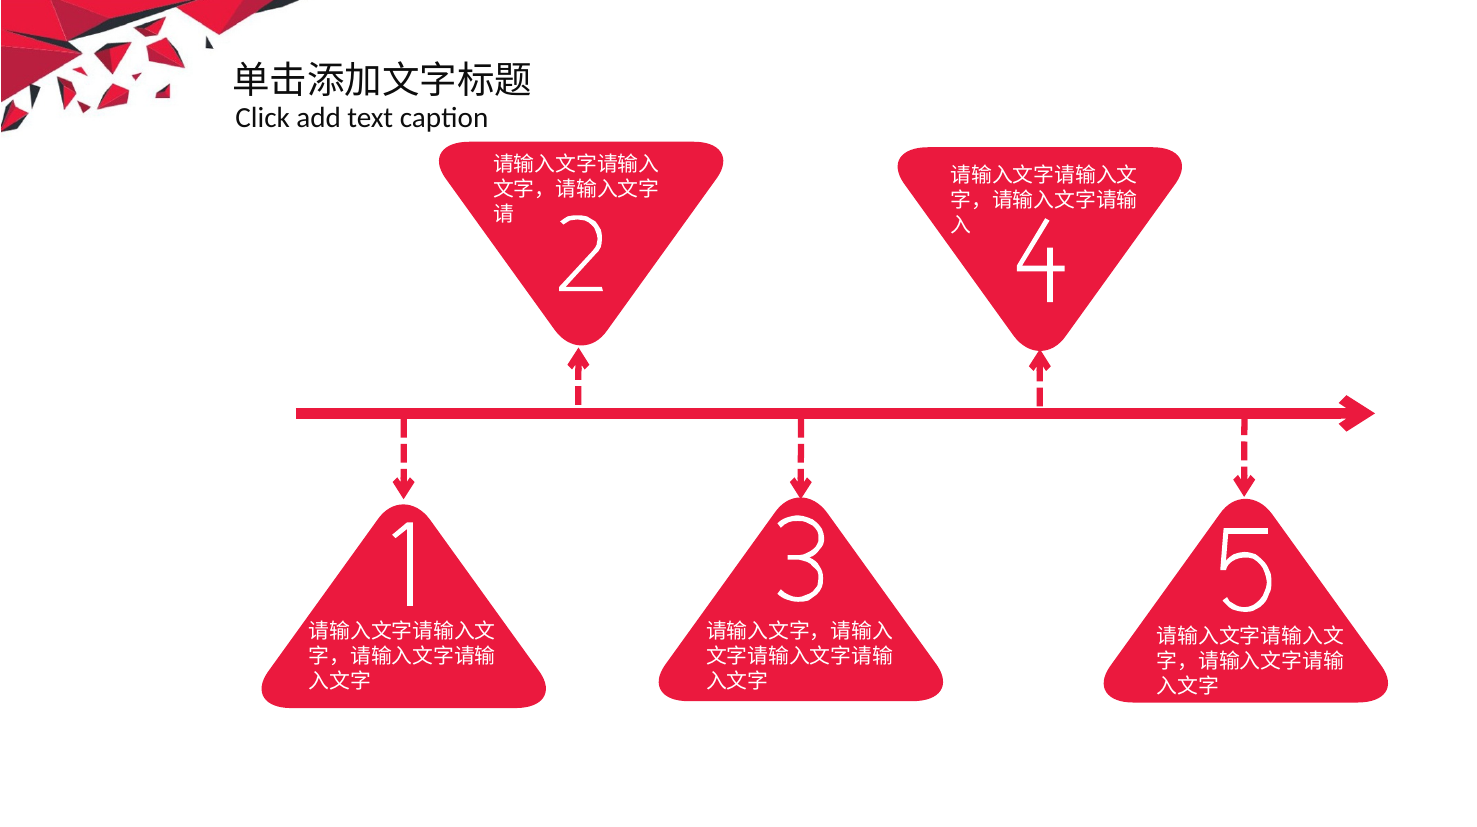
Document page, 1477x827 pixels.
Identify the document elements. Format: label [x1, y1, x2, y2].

text_box [430, 141, 732, 351]
text_box [889, 146, 1190, 357]
text_box [650, 492, 952, 702]
text_box [214, 107, 1477, 808]
text_box [1095, 493, 1397, 732]
text_box [253, 499, 554, 728]
picture [0, 0, 810, 452]
